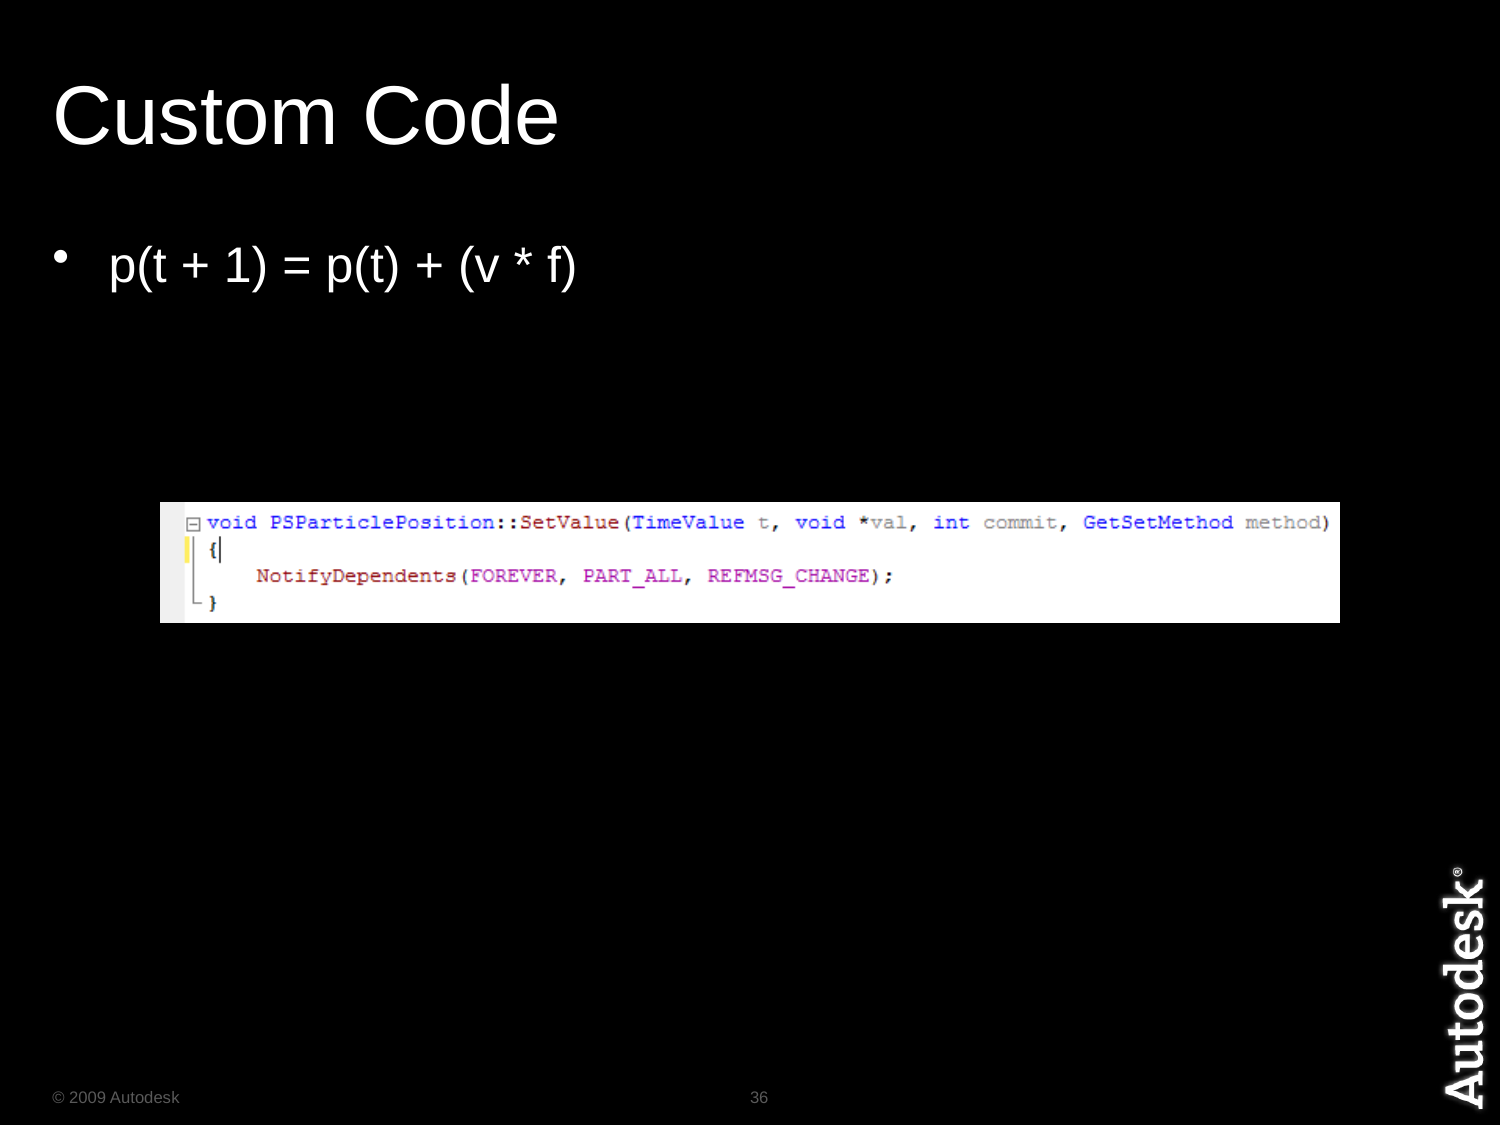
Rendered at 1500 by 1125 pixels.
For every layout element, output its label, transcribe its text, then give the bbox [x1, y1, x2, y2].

title Custom Code [52, 22, 1401, 211]
picture [160, 502, 1340, 623]
picture [1402, 0, 1500, 1125]
list p(t + 1) = p(t) + (v * f) [52, 231, 1401, 1073]
